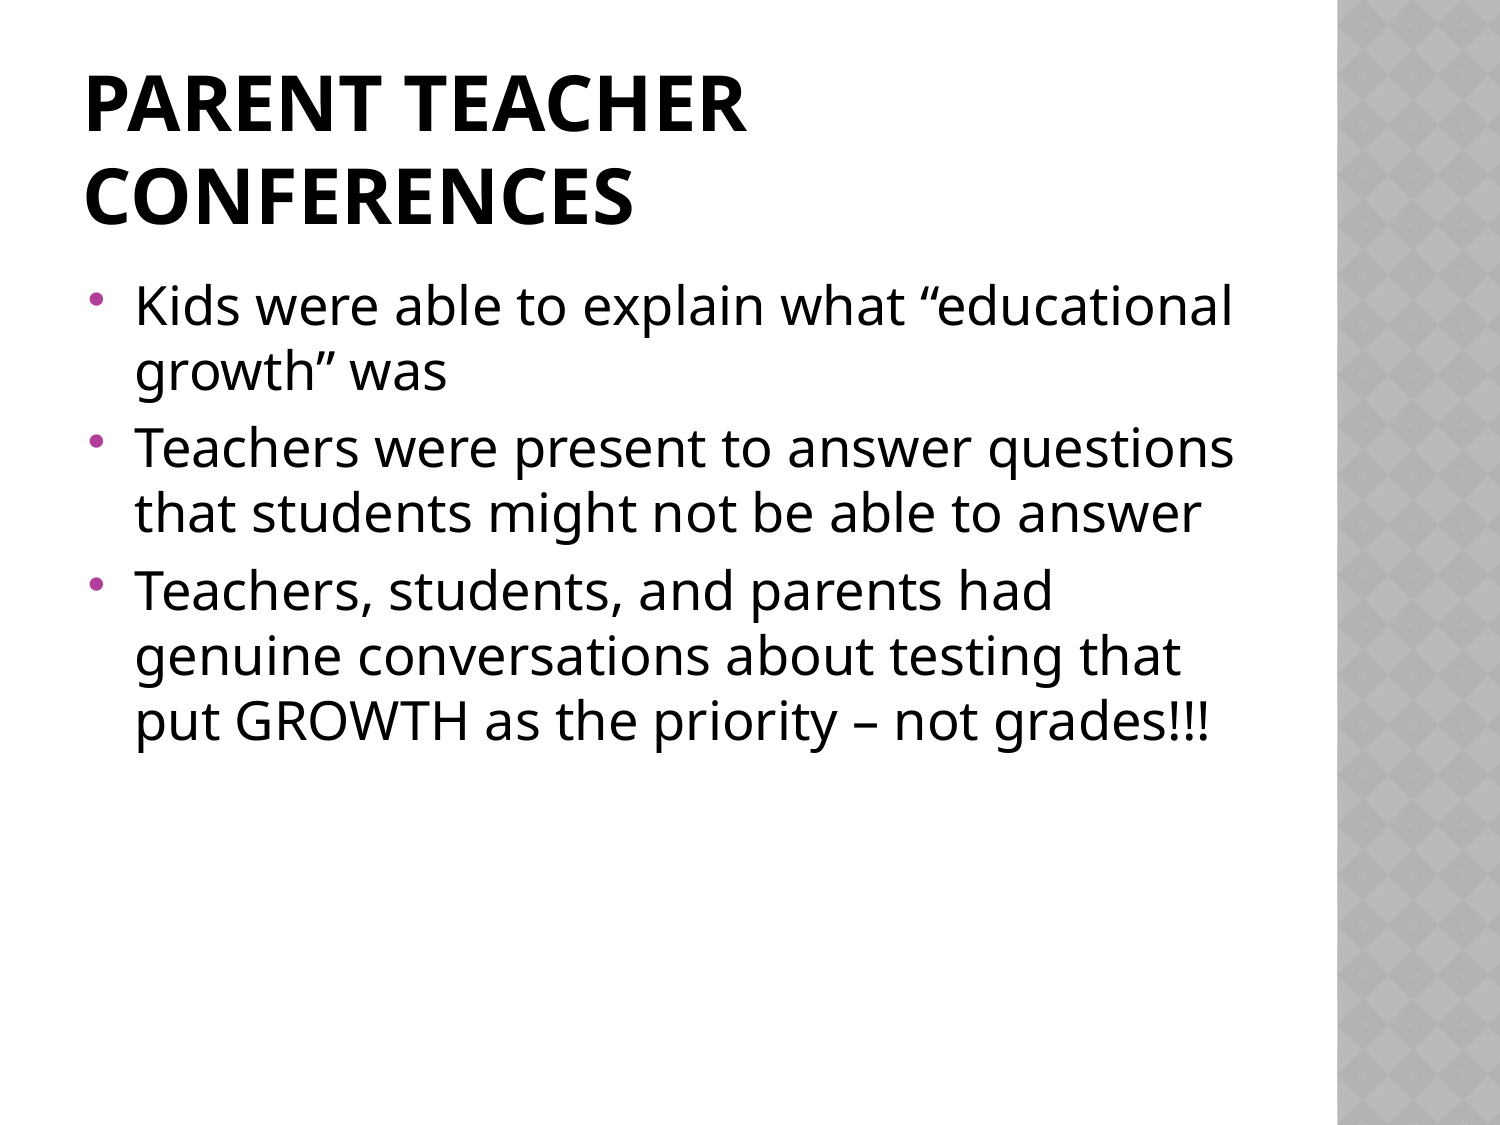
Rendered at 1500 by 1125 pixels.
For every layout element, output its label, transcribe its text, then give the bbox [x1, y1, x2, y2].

title Parent Teacher Conferences [75, 52, 1263, 240]
list Kids were able to explain what “educational growth” was Teachers were present to answer questions that students might not be able to answer Teachers, students, and parents had genuine conversations about testing that put GROWTH as the priority – not grades!!! [75, 264, 1263, 1059]
